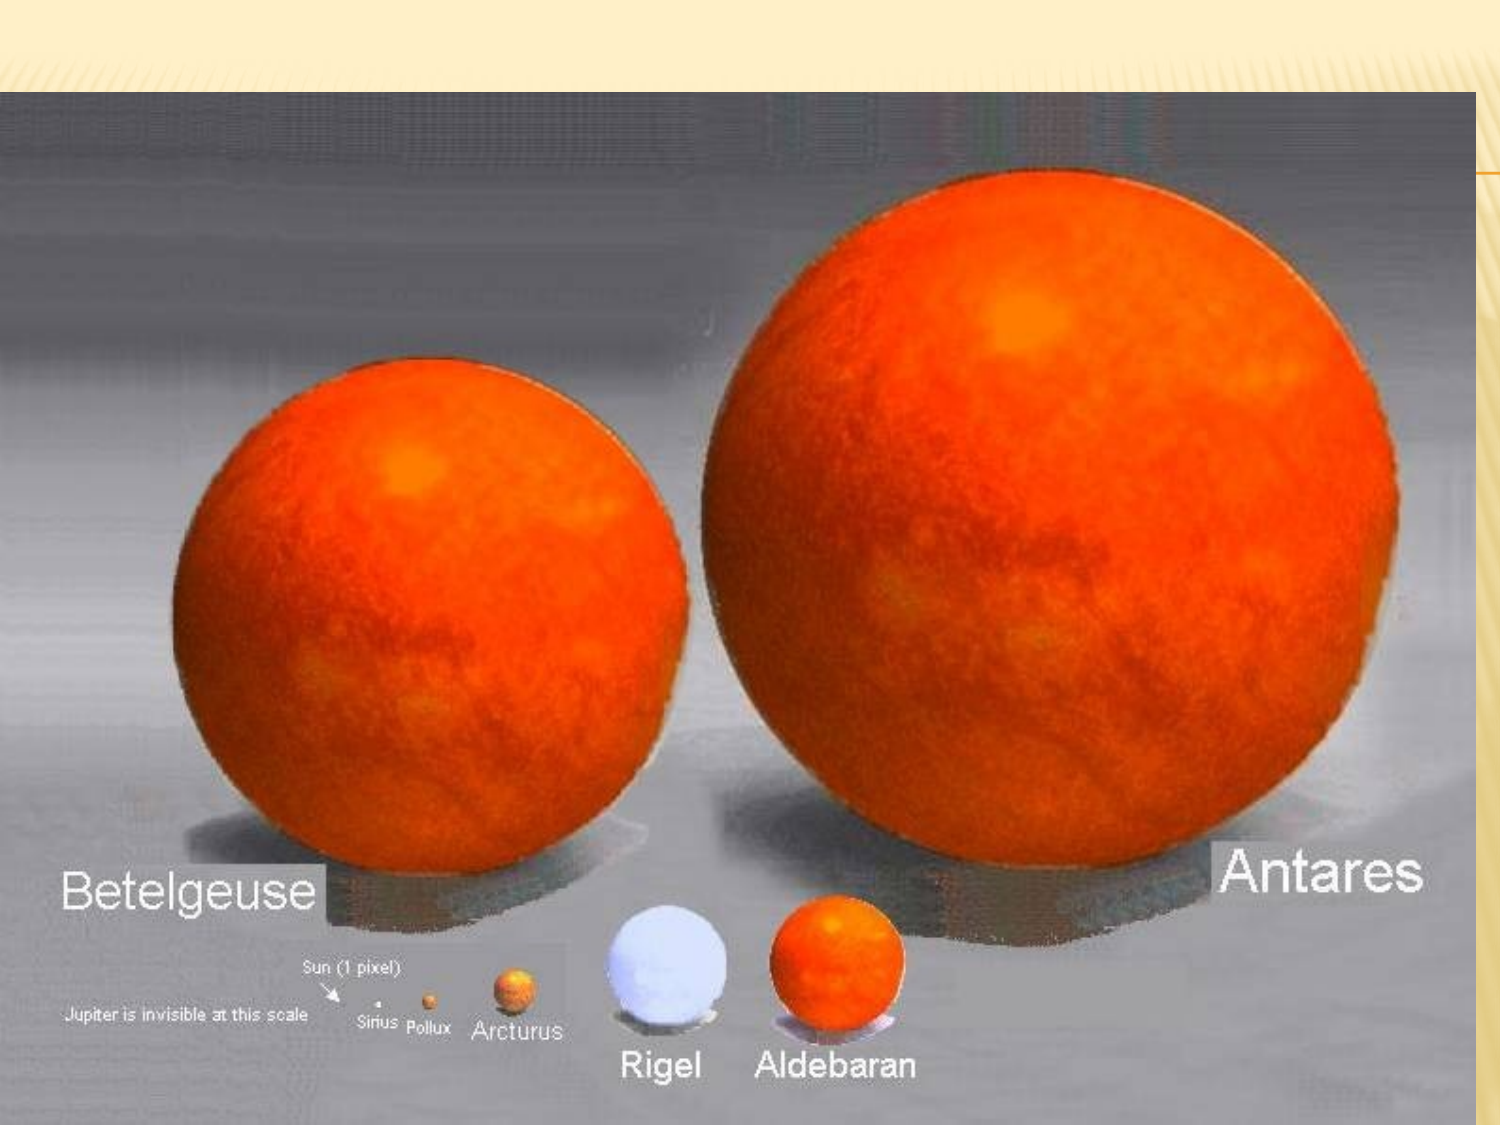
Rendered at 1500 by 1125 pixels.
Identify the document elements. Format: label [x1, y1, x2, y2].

list [0, 92, 1476, 1125]
